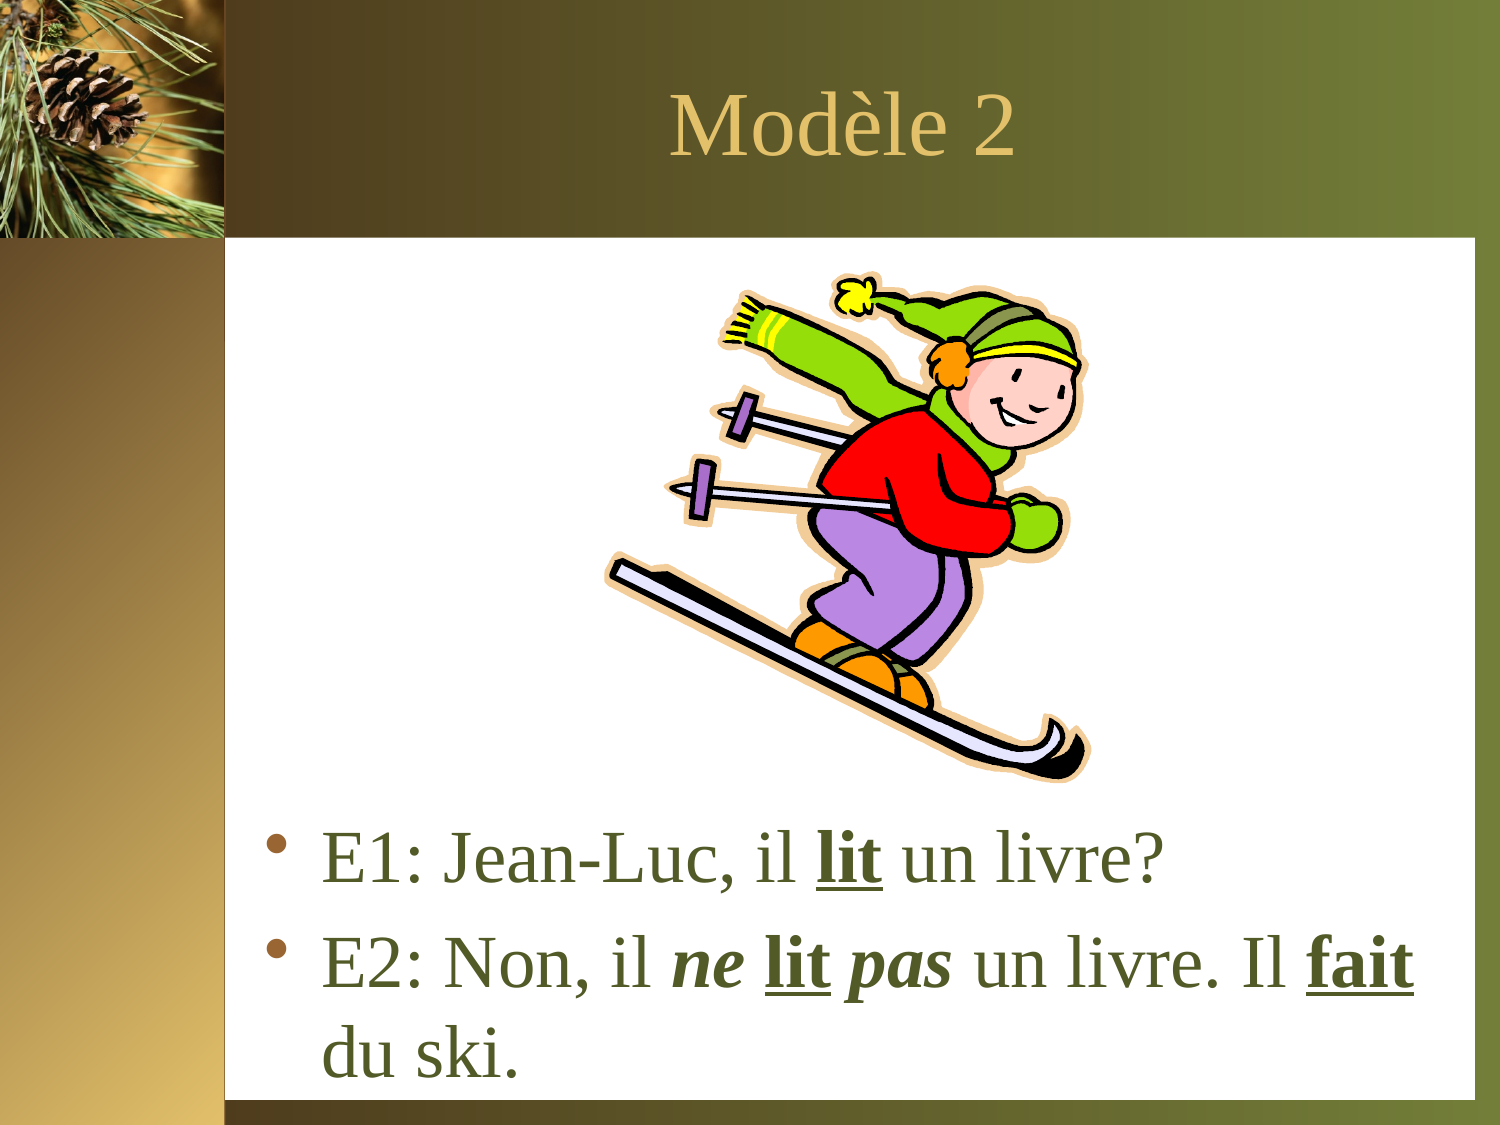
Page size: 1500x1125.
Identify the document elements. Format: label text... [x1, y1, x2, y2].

list E1: Jean-Luc, il lit un livre? E2: Non, il ne lit pas un livre. Il fait du ski. [249, 799, 1438, 1063]
picture [0, 0, 224, 238]
picture [603, 262, 1101, 793]
title Modèle 2 [249, 24, 1438, 213]
